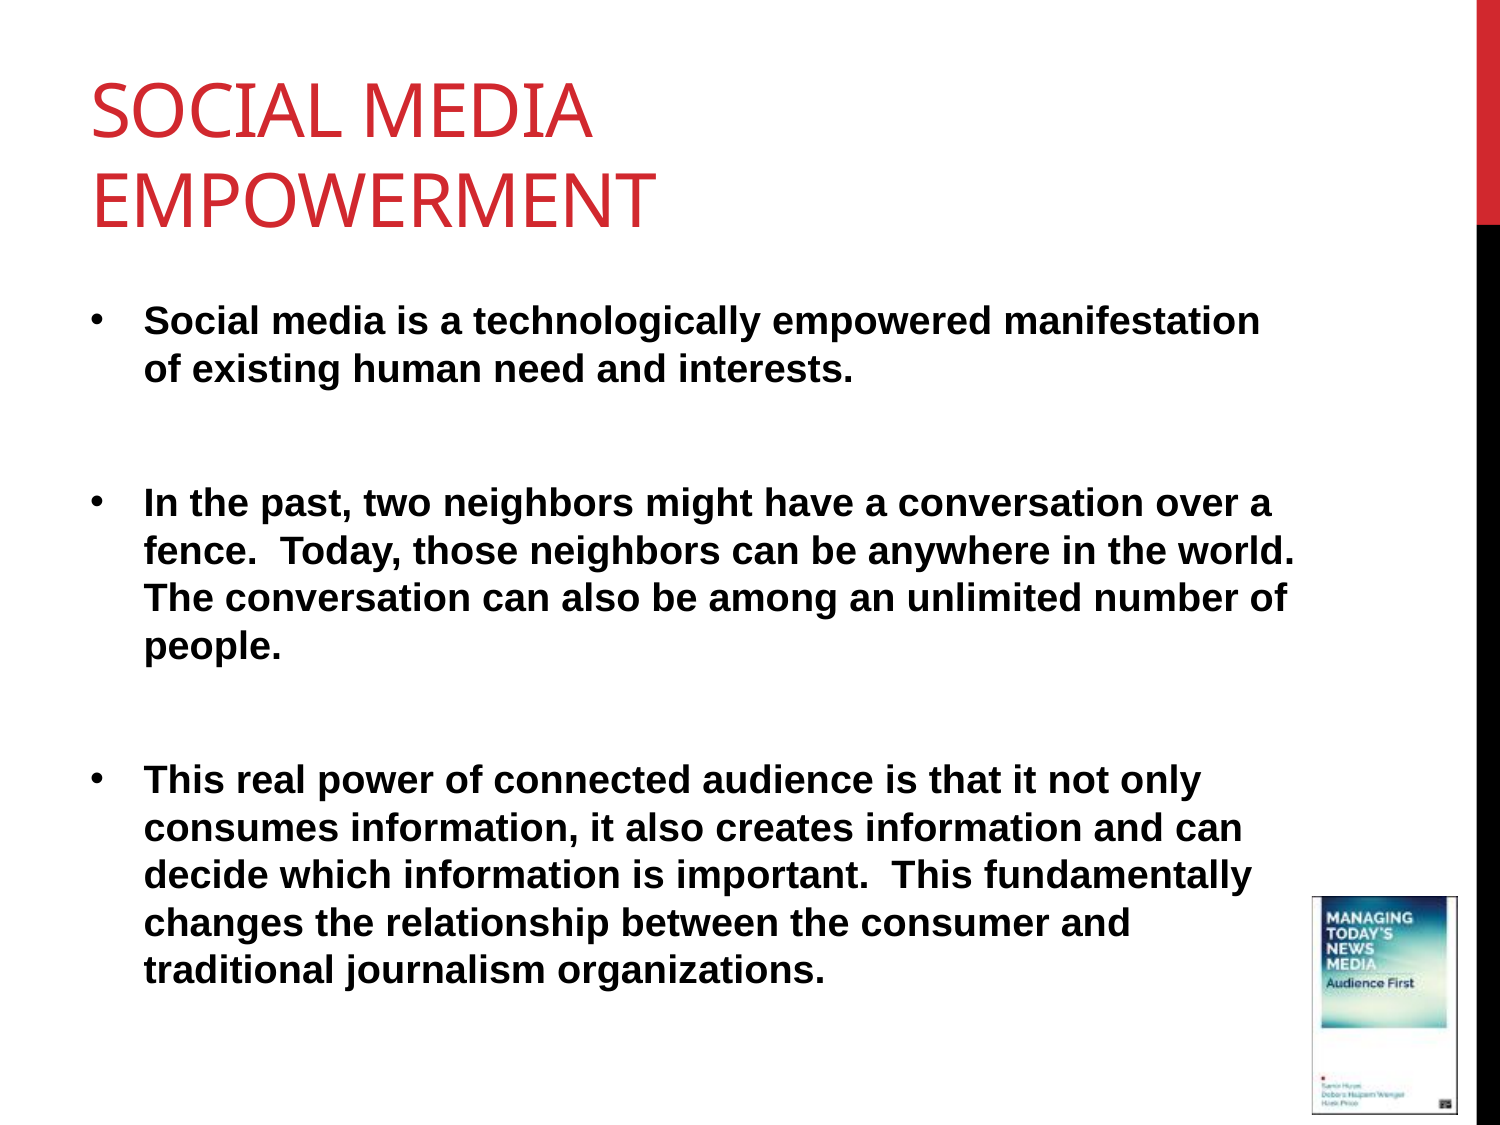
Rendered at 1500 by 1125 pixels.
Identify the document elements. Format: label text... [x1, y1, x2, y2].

list Social media is a technologically empowered manifestation of existing human need and interests. In the past, two neighbors might have a conversation over a fence. Today, those neighbors can be anywhere in the world. The conversation can also be among an unlimited number of people. This real power of connected audience is that it not only consumes information, it also creates information and can decide which information is important. This fundamentally changes the relationship between the consumer and traditional journalism organizations. [75, 287, 1325, 1005]
title Social media empowerment [75, 25, 1025, 250]
picture [1311, 896, 1458, 1115]
